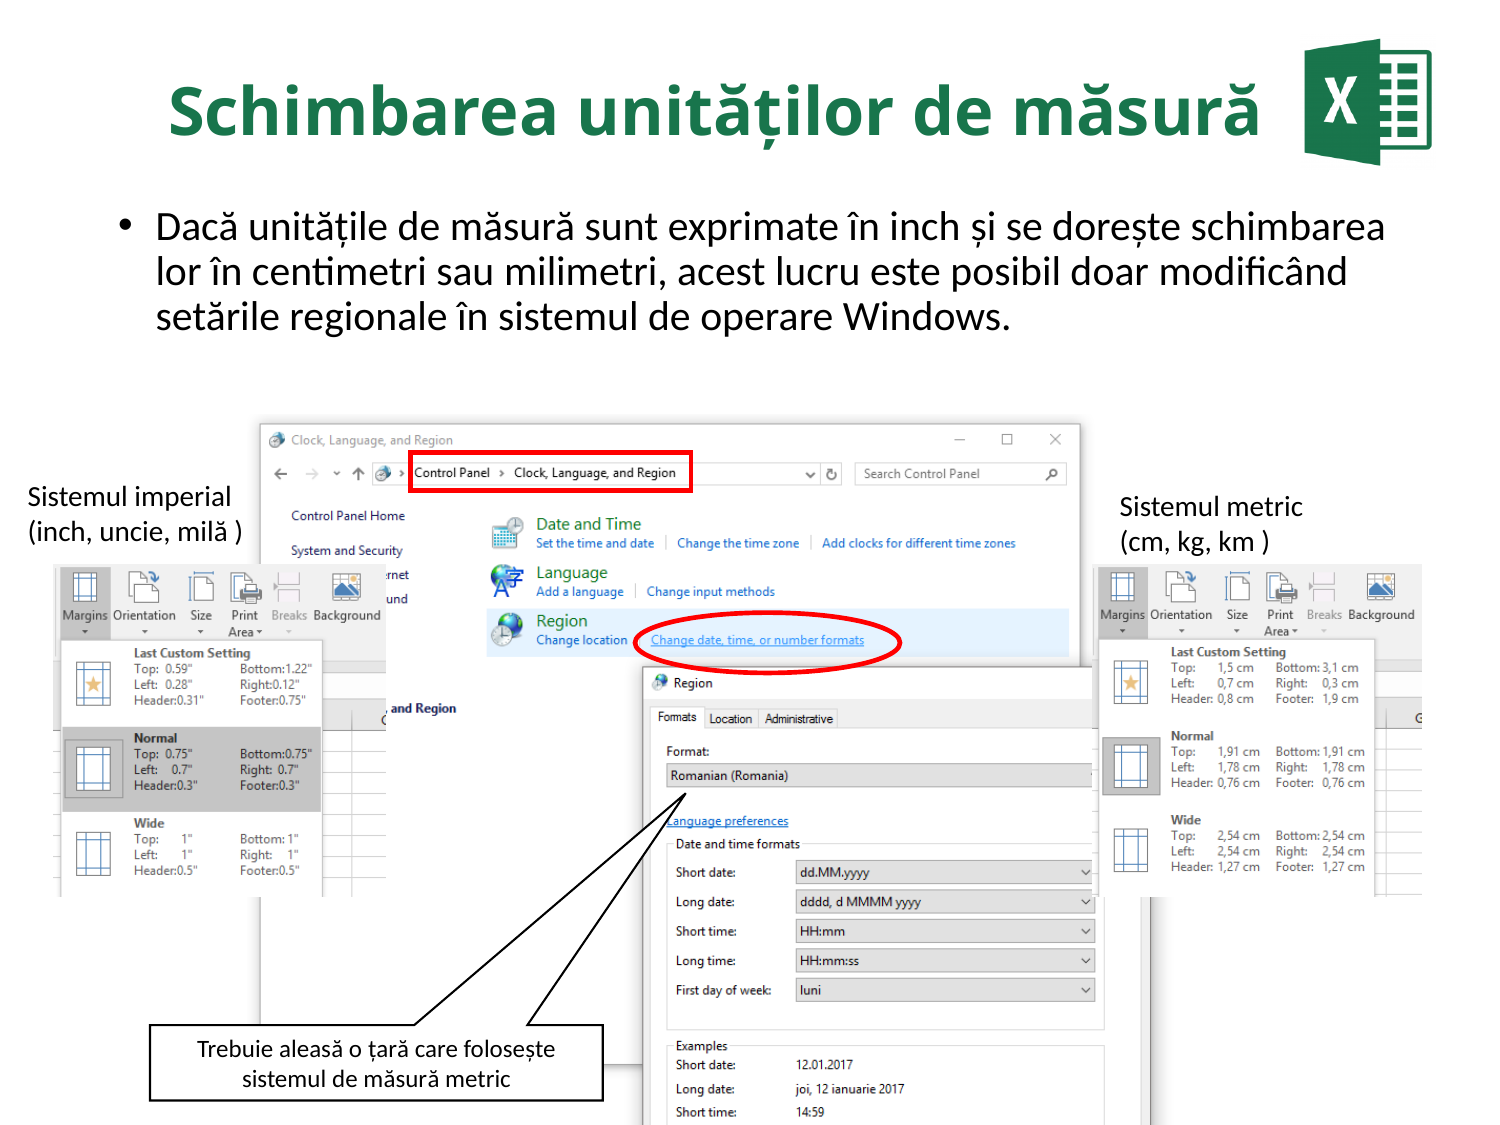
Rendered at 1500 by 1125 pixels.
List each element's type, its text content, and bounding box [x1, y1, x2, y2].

picture [53, 414, 1422, 1125]
text_box Sistemul metric (cm, kg, km ) [1190, 480, 1334, 564]
text_box Trebuie aleasă o țară care folosește sistemul de măsură metric [148, 1024, 247, 1102]
picture [1300, 34, 1436, 170]
list Dacă unitățile de măsură sunt exprimate în inch și se dorește schimbarea lor în centimetri sau milimetri, acest lucru este posibil doar modificând setările regionale în sistemul de operare Windows. [103, 196, 1422, 380]
text_box Sistemul imperial (inch, uncie, milă ) [12, 469, 247, 555]
title Schimbarea unităților de măsură [103, 59, 1279, 168]
